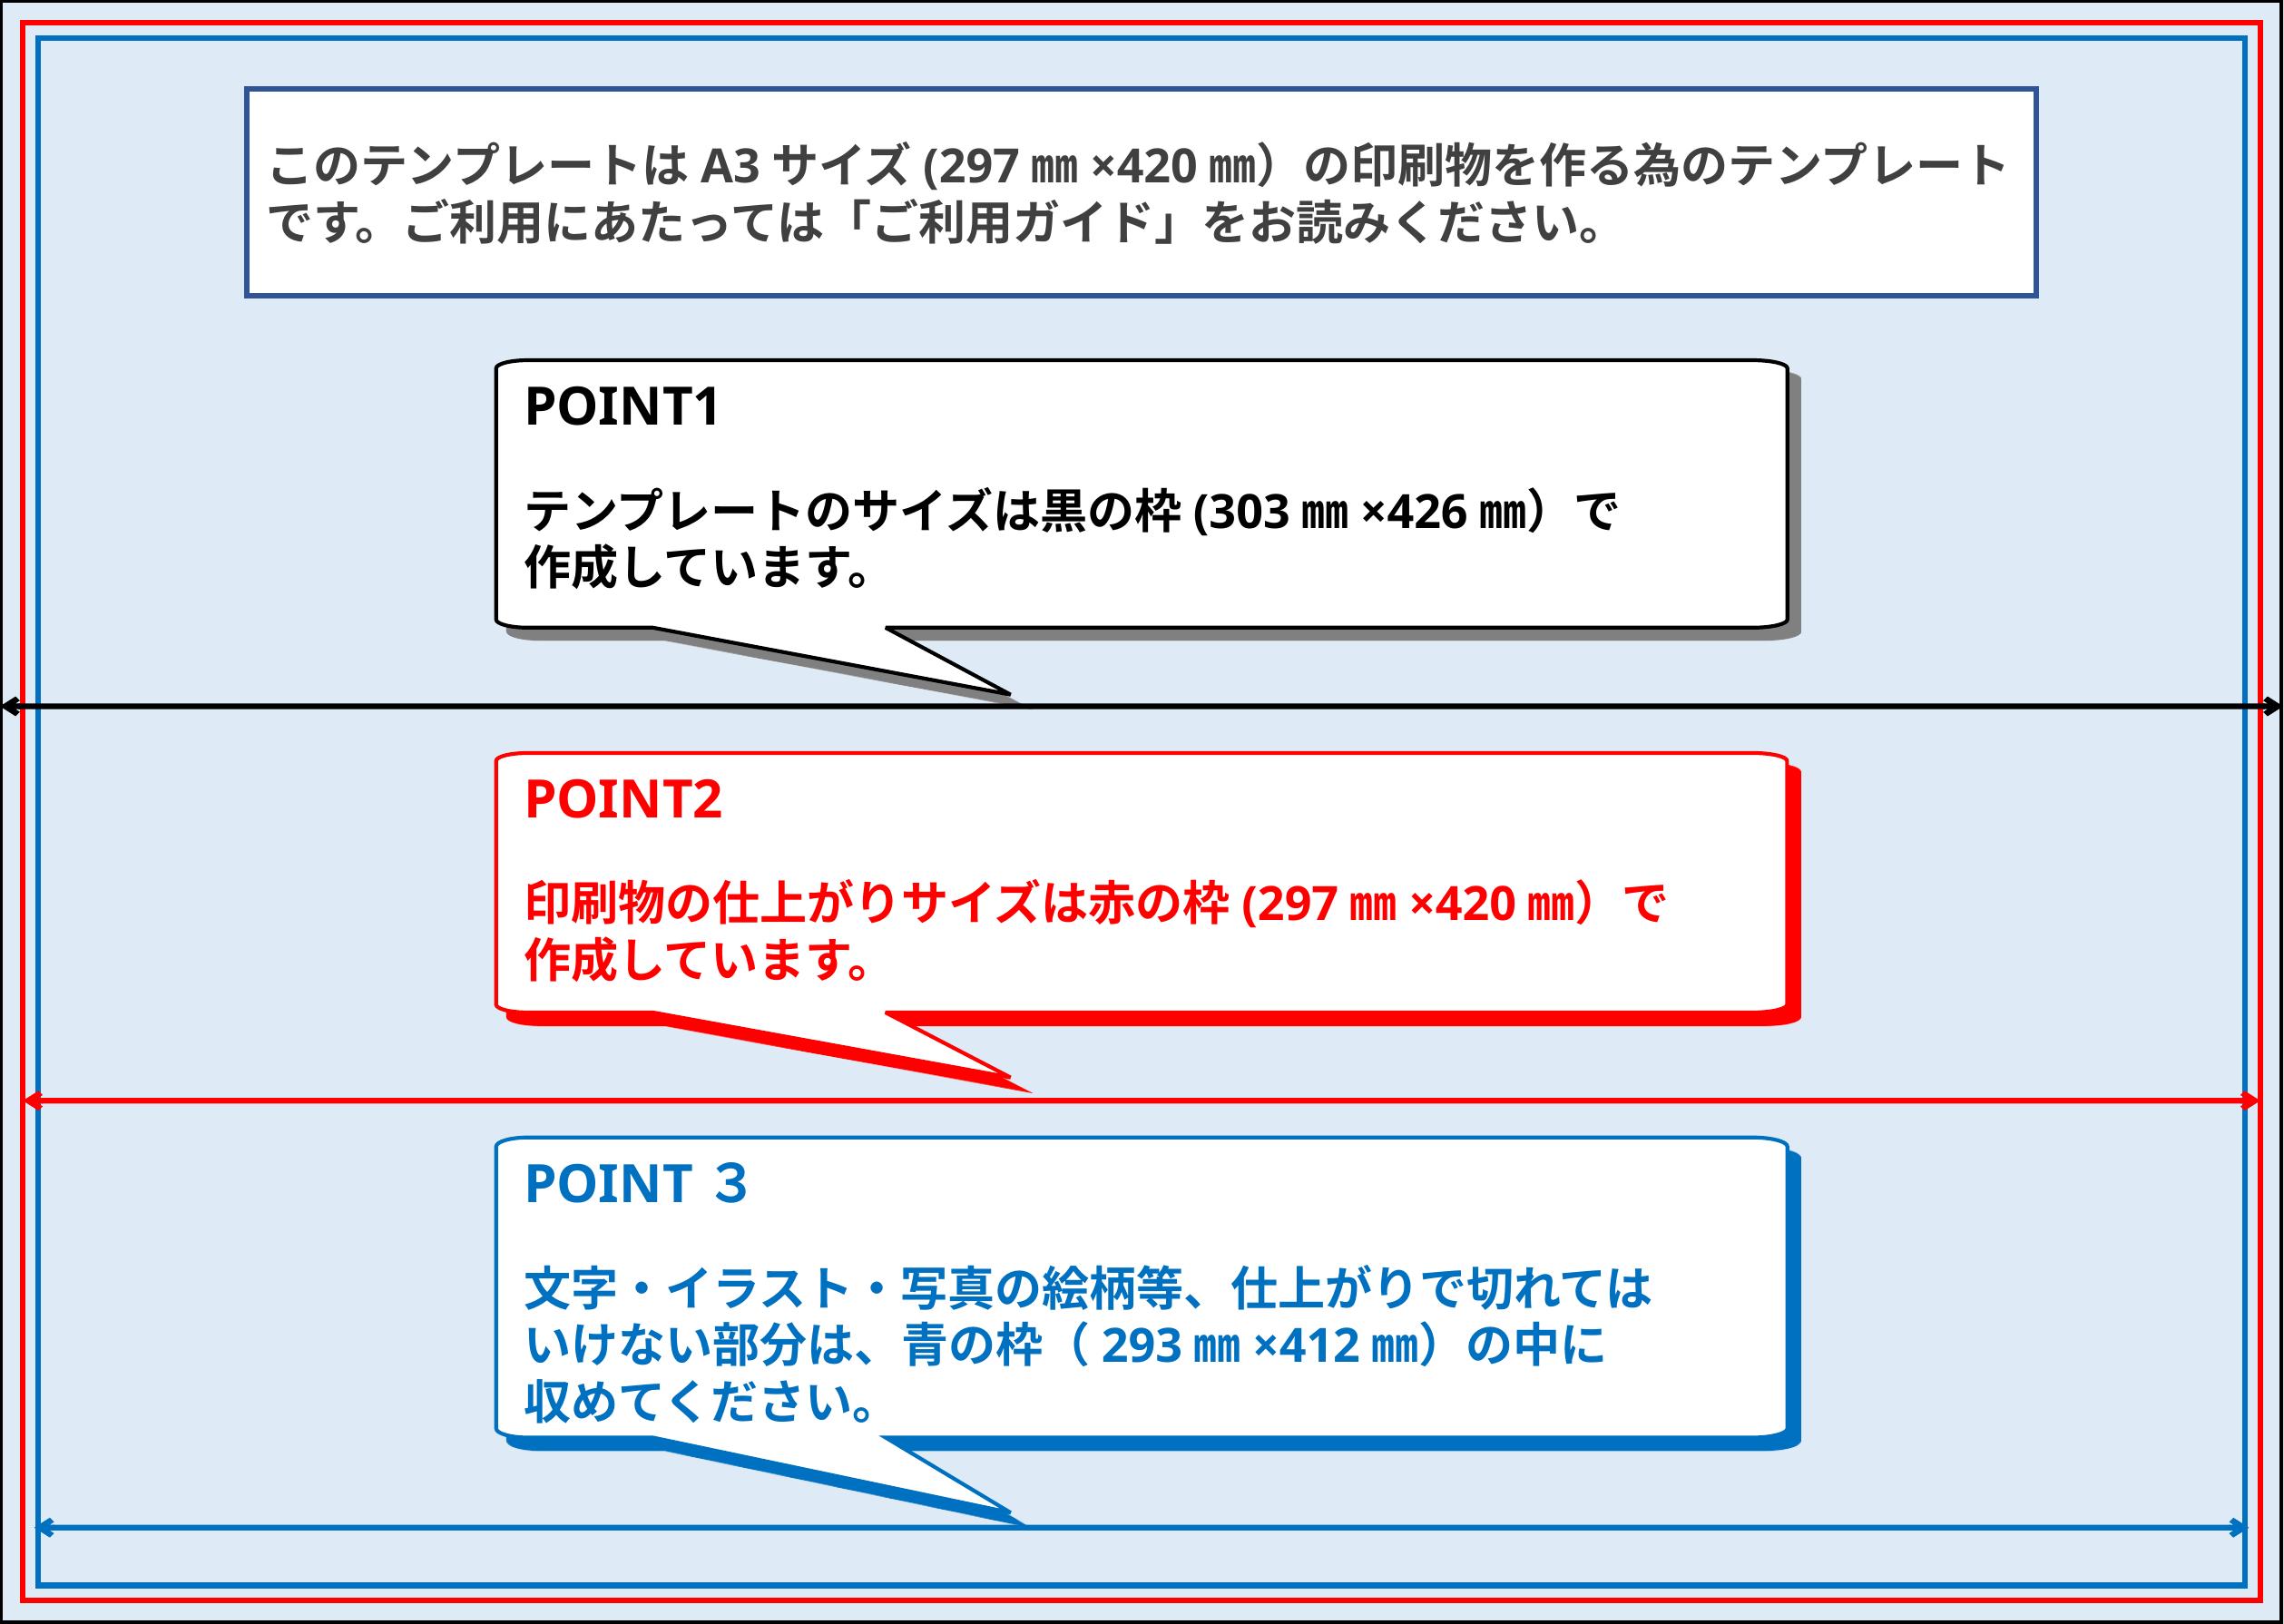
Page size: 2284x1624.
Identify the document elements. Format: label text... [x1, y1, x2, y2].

text_box POINT2 印刷物の仕上がりサイズは赤の枠(297㎜×420㎜）で 作成しています。 [495, 752, 1788, 1078]
text_box POINT1 テンプレートのサイズは黒の枠(303㎜×426㎜）で 作成しています。 [495, 360, 1788, 695]
text_box [0, 699, 2284, 713]
text_box [0, 707, 2283, 1624]
text_box [37, 1528, 2246, 1587]
text_box [37, 707, 2246, 1101]
text_box [37, 37, 2246, 706]
text_box このテンプレートはA3サイズ(297㎜×420㎜）の印刷物を作る為のテンプレートです。ご利用にあたっては「ご利用ガイド」をお読みください。 [246, 88, 2037, 297]
text_box [0, 0, 2283, 706]
text_box [22, 22, 2261, 706]
text_box POINT３ 文字・イラスト・写真の絵柄等、仕上がりで切れては いけない部分は、青の枠（293㎜×412㎜）の中に 収めてください。 [495, 1137, 1788, 1513]
text_box [37, 1101, 2246, 1527]
text_box [23, 1093, 2260, 1108]
text_box [22, 707, 2261, 1601]
